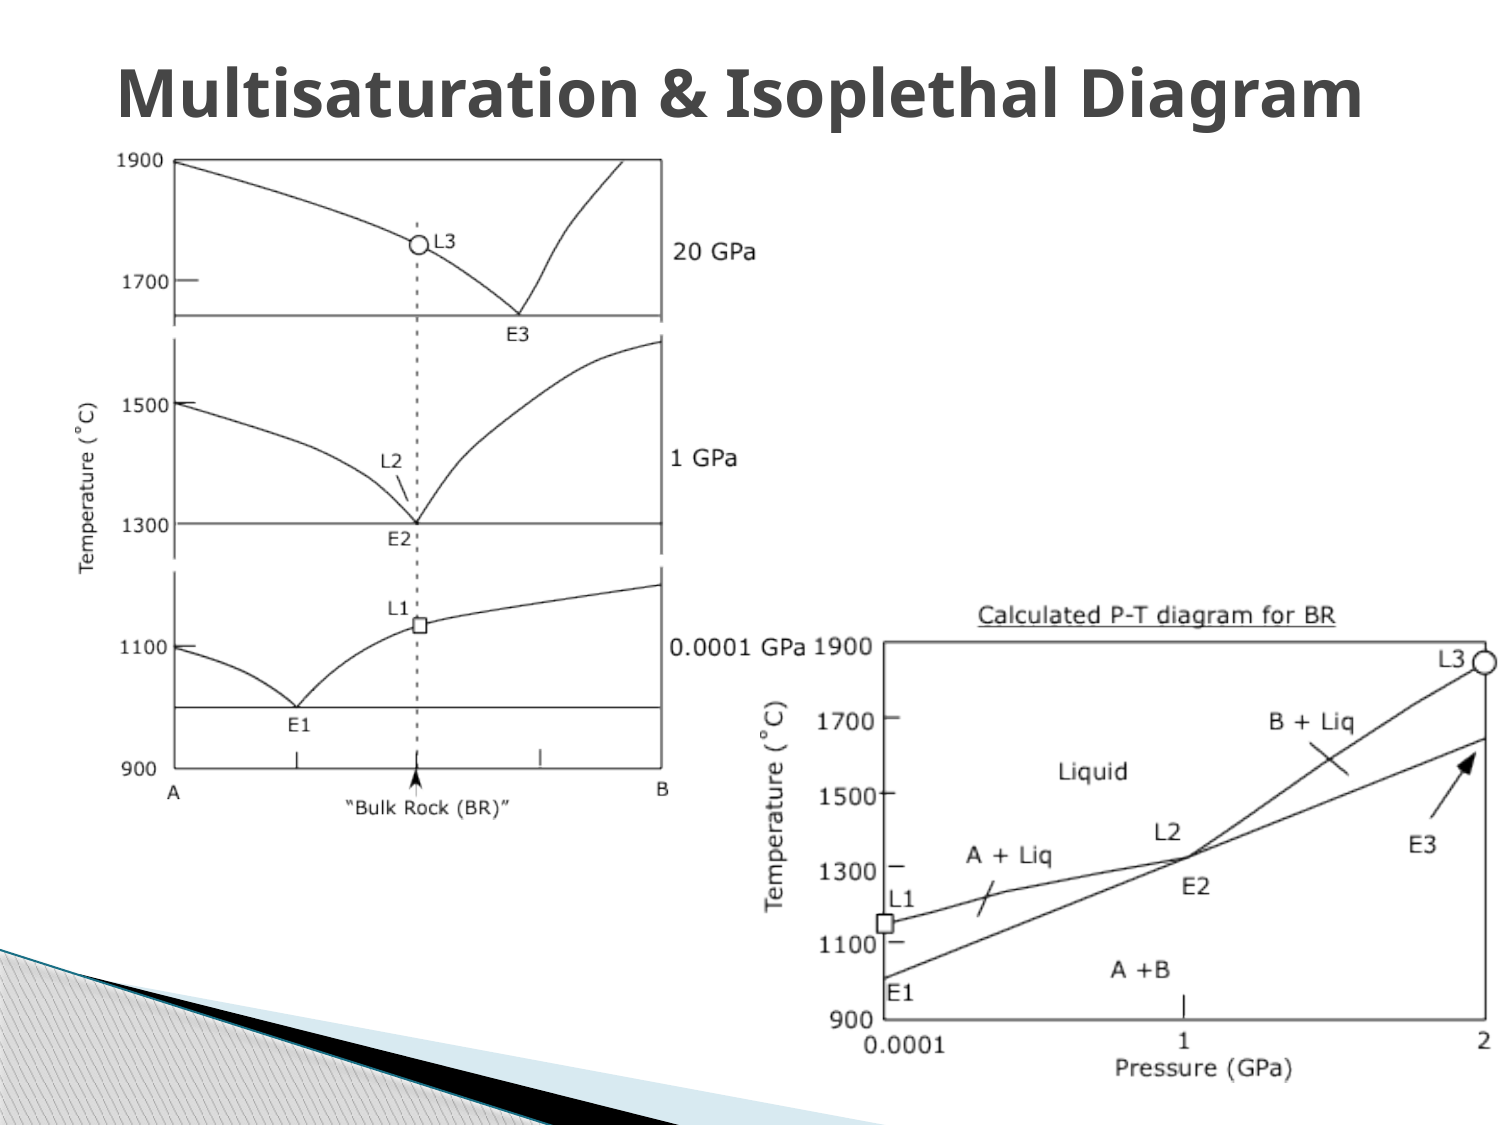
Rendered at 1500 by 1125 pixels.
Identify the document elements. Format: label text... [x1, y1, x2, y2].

picture [74, 147, 1500, 1084]
title Multisaturation & Isoplethal Diagram [100, 33, 1425, 148]
